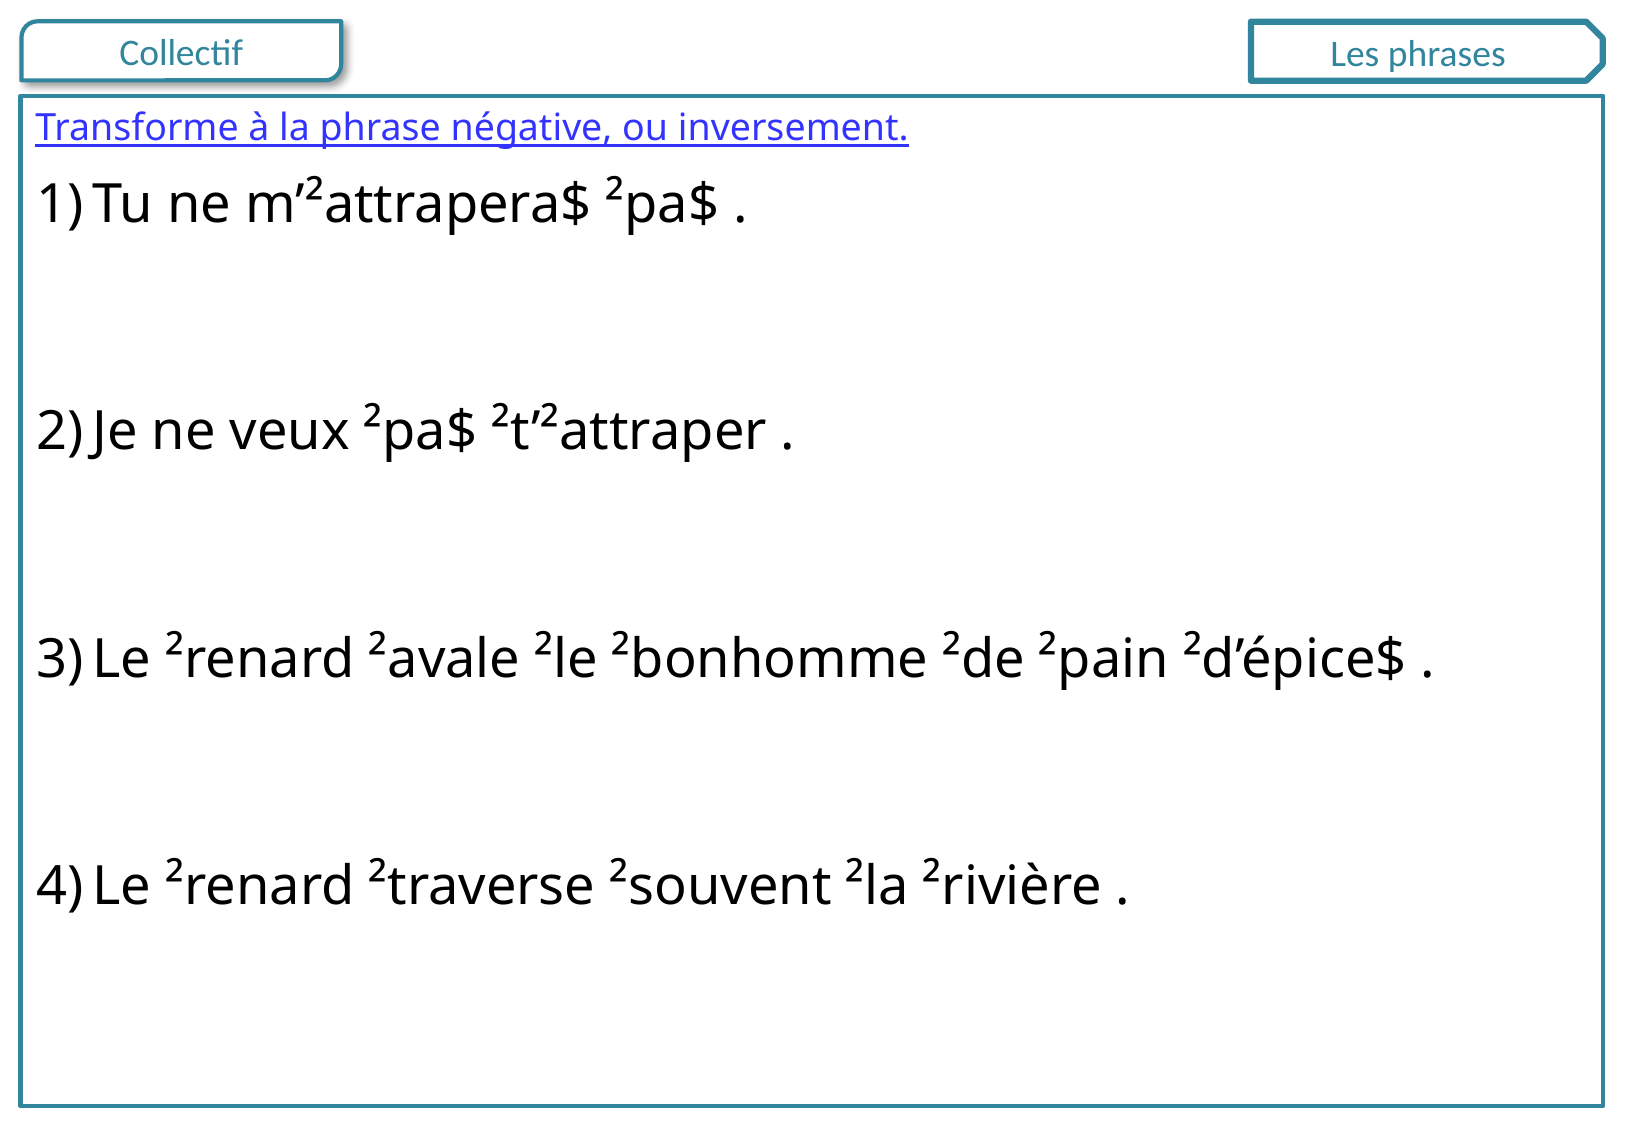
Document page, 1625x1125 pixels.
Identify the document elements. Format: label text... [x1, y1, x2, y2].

list Transforme à la phrase négative, ou inversement. [18, 94, 1605, 1108]
list Tu ne m’²attrapera$ ²pa$ . Je ne veux ²pa$ ²t’²attraper . Le ²renard ²avale ²le ²bonhomme ²de ²pain ²d’épice$ . Le ²renard ²traverse ²souvent ²la ²rivière . [21, 160, 1604, 1106]
list Les phrases [1251, 21, 1585, 81]
